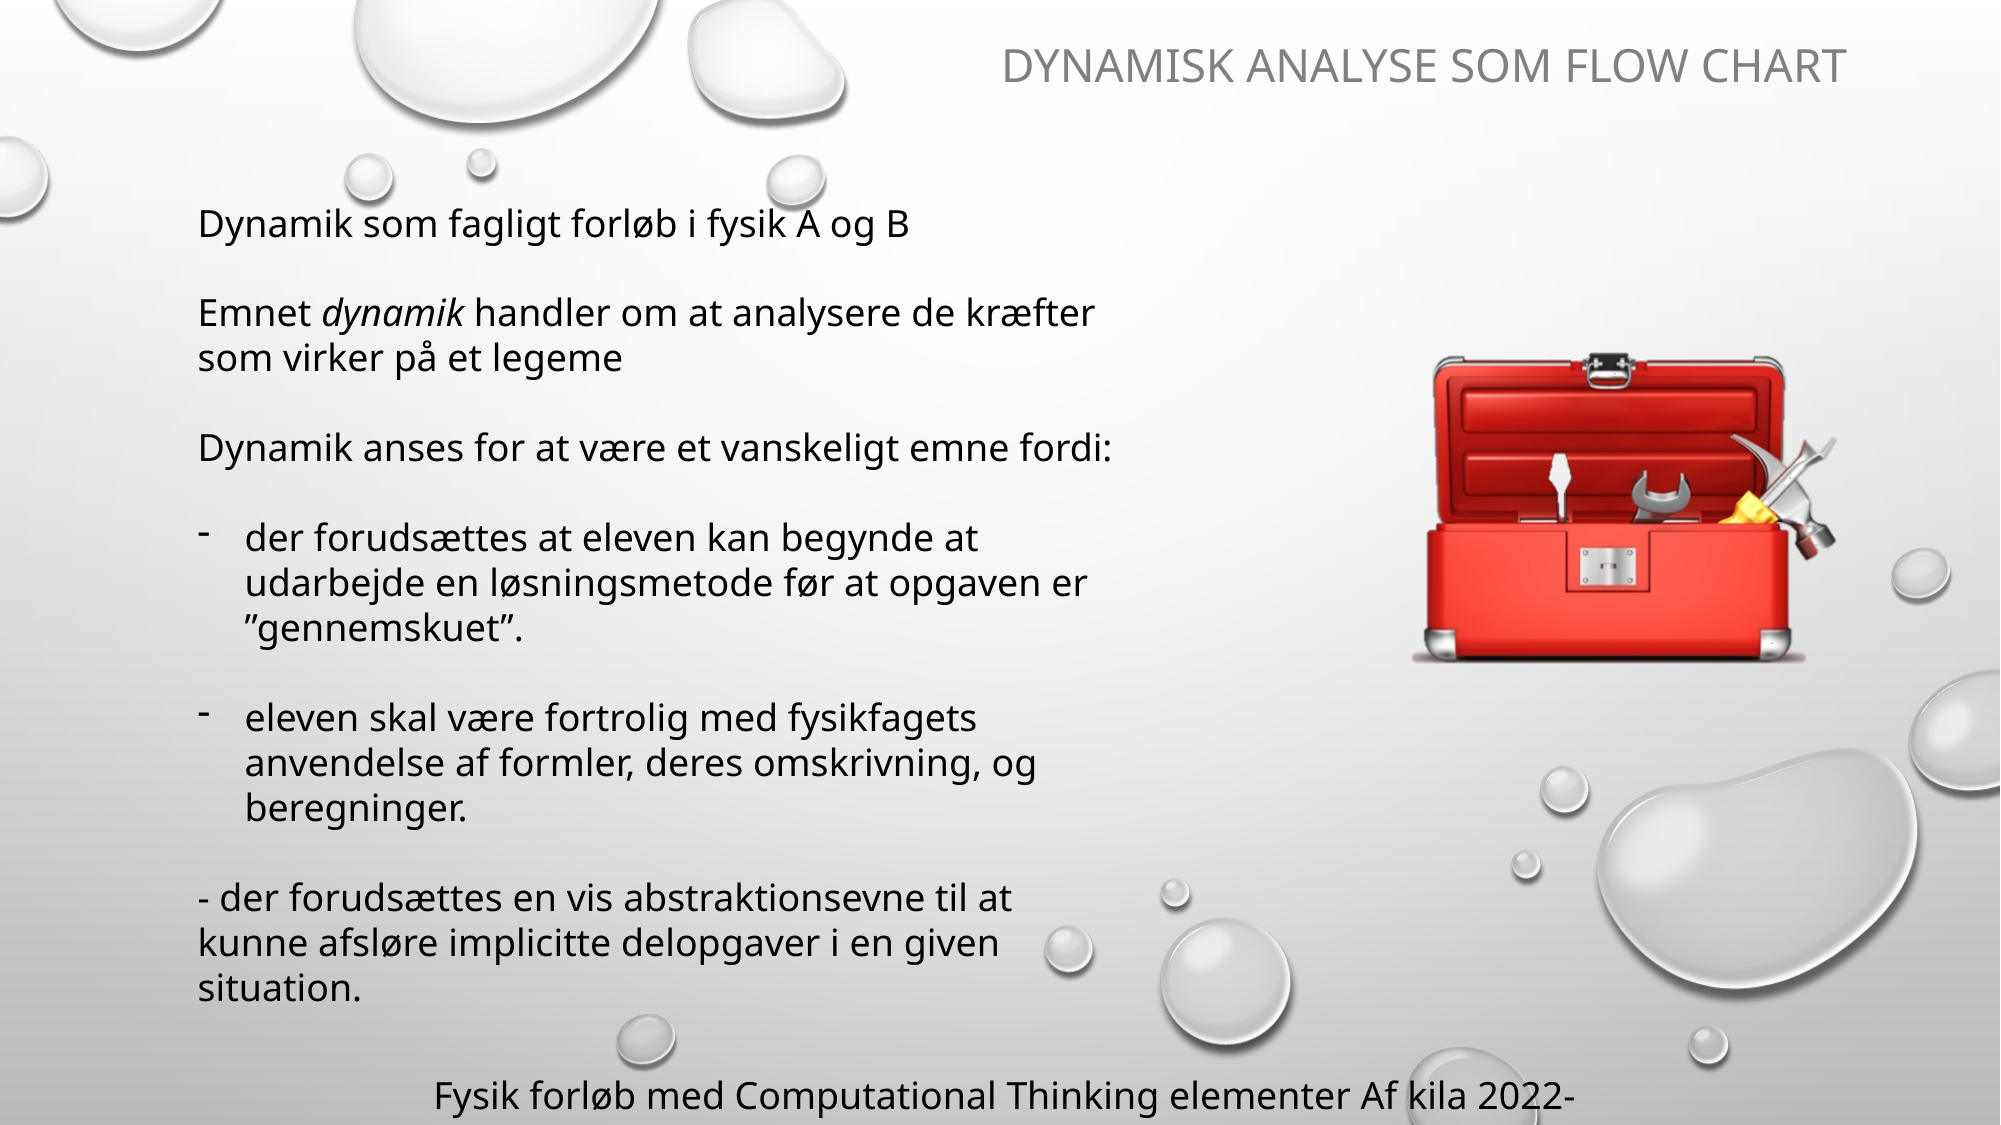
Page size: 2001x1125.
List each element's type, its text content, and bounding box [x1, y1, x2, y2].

text_box Dynamik som fagligt forløb i fysik A og B [182, 192, 1627, 253]
subtitle Dynamisk analyse som FLOW Chart [883, 18, 1965, 105]
text_box Emnet dynamik handler om at analysere de kræfter som virker på et legeme Dynamik anses for at være et vanskeligt emne fordi: der forudsættes at eleven kan begynde at udarbejde en løsningsmetode før at opgaven er ”gennemskuet”. eleven skal være fortrolig med fysikfagets anvendelse af formler, deres omskrivning, og beregninger. - der forudsættes en vis abstraktionsevne til at kunne afsløre implicitte delopgaver i en given situation. [182, 281, 1148, 1062]
picture [0, 0, 2000, 1125]
text_box Fysik forløb med Computational Thinking elementer Af kila 2022-10-27 [418, 1064, 1627, 1125]
